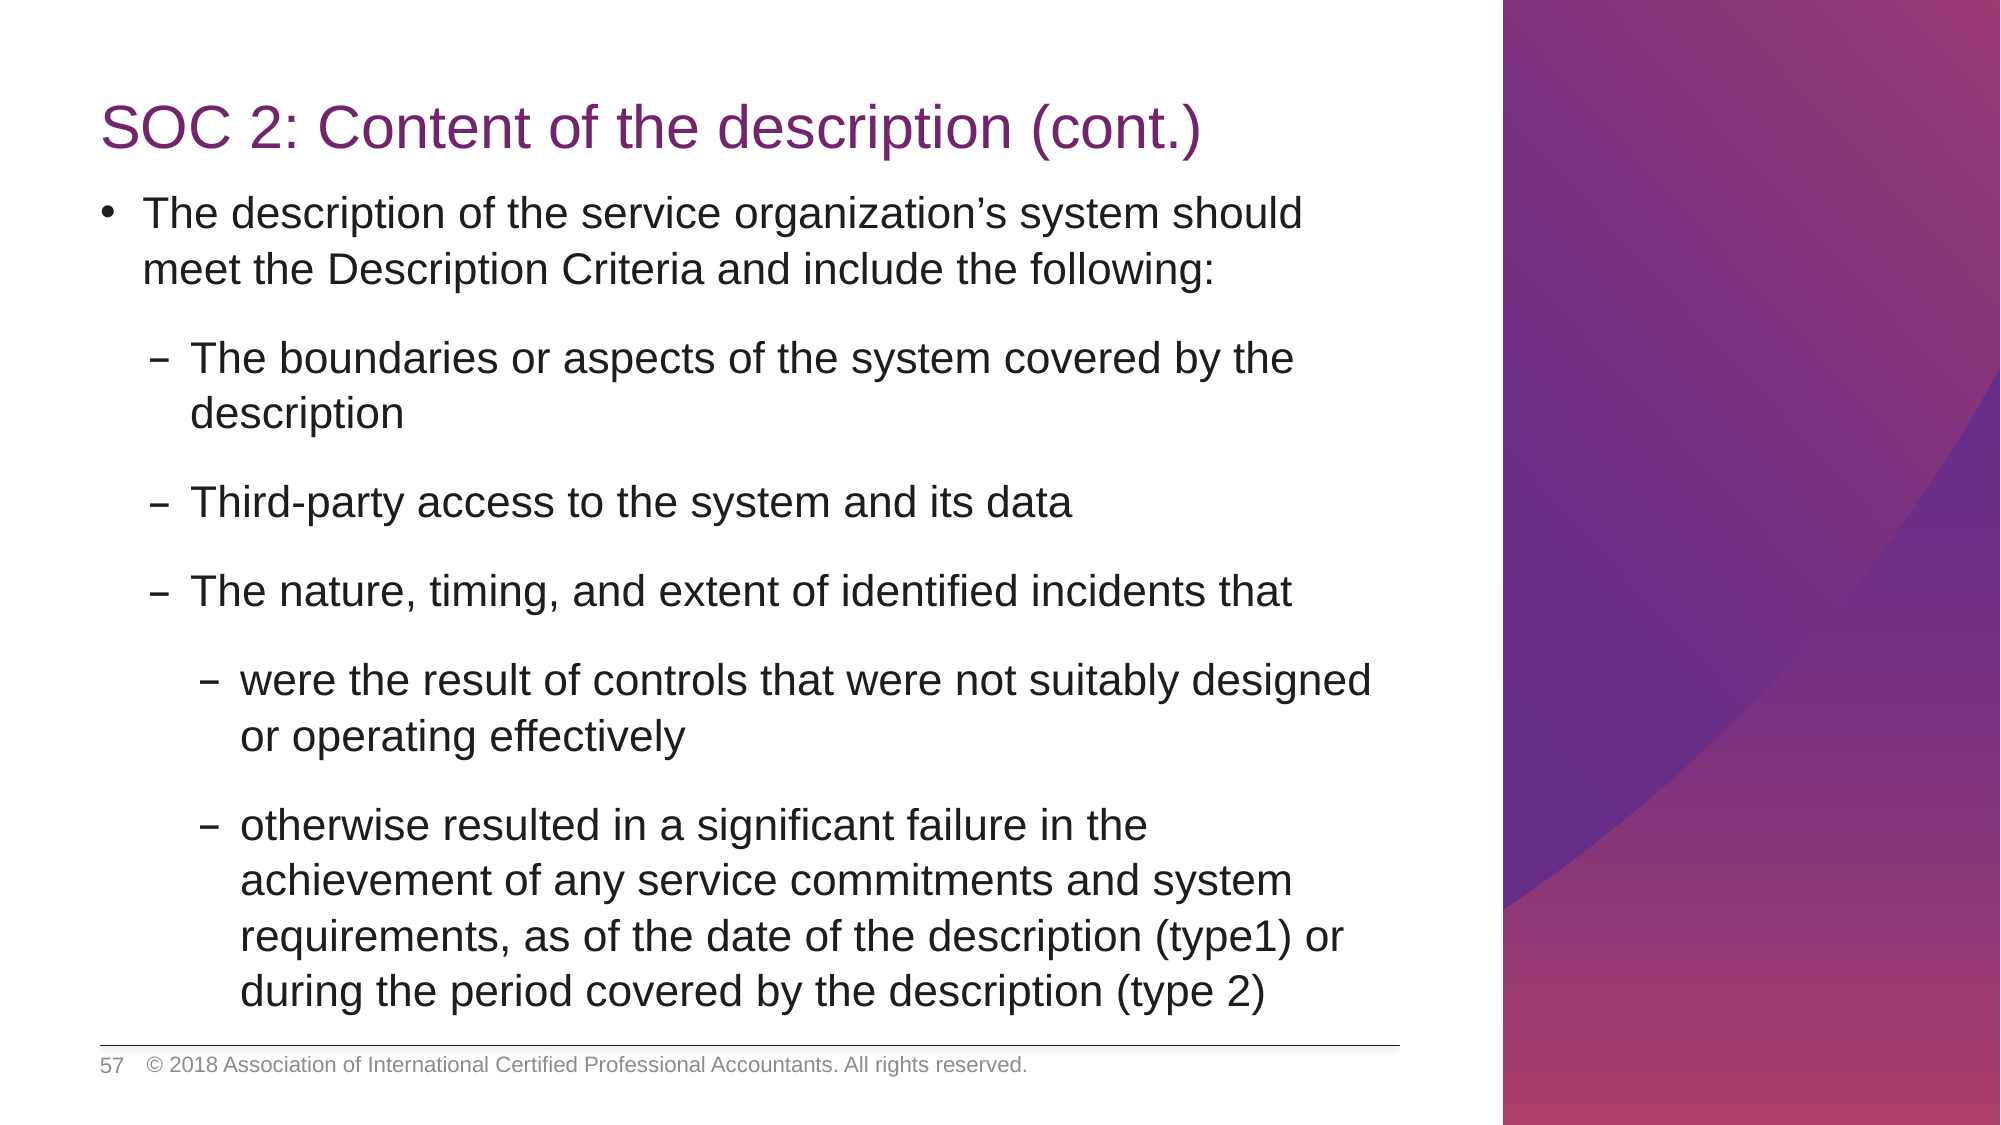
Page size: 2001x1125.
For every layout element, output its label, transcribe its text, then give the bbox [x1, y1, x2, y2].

picture [1503, 0, 2001, 1125]
title SOC 2: Content of the description (cont.) [100, 31, 1401, 161]
slide_number 57 [99, 1050, 147, 1111]
footer © 2018 Association of International Certified Professional Accountants. All rights reserved. [147, 1050, 1400, 1111]
list The description of the service organization’s system should meet the Description Criteria and include the following: The boundaries or aspects of the system covered by the description Third-party access to the system and its data The nature, timing, and extent of identified incidents that were the result of controls that were not suitably designed or operating effectively otherwise resulted in a significant failure in the achievement of any service commitments and system requirements, as of the date of the description (type1) or during the period covered by the description (type 2) [100, 182, 1401, 1031]
